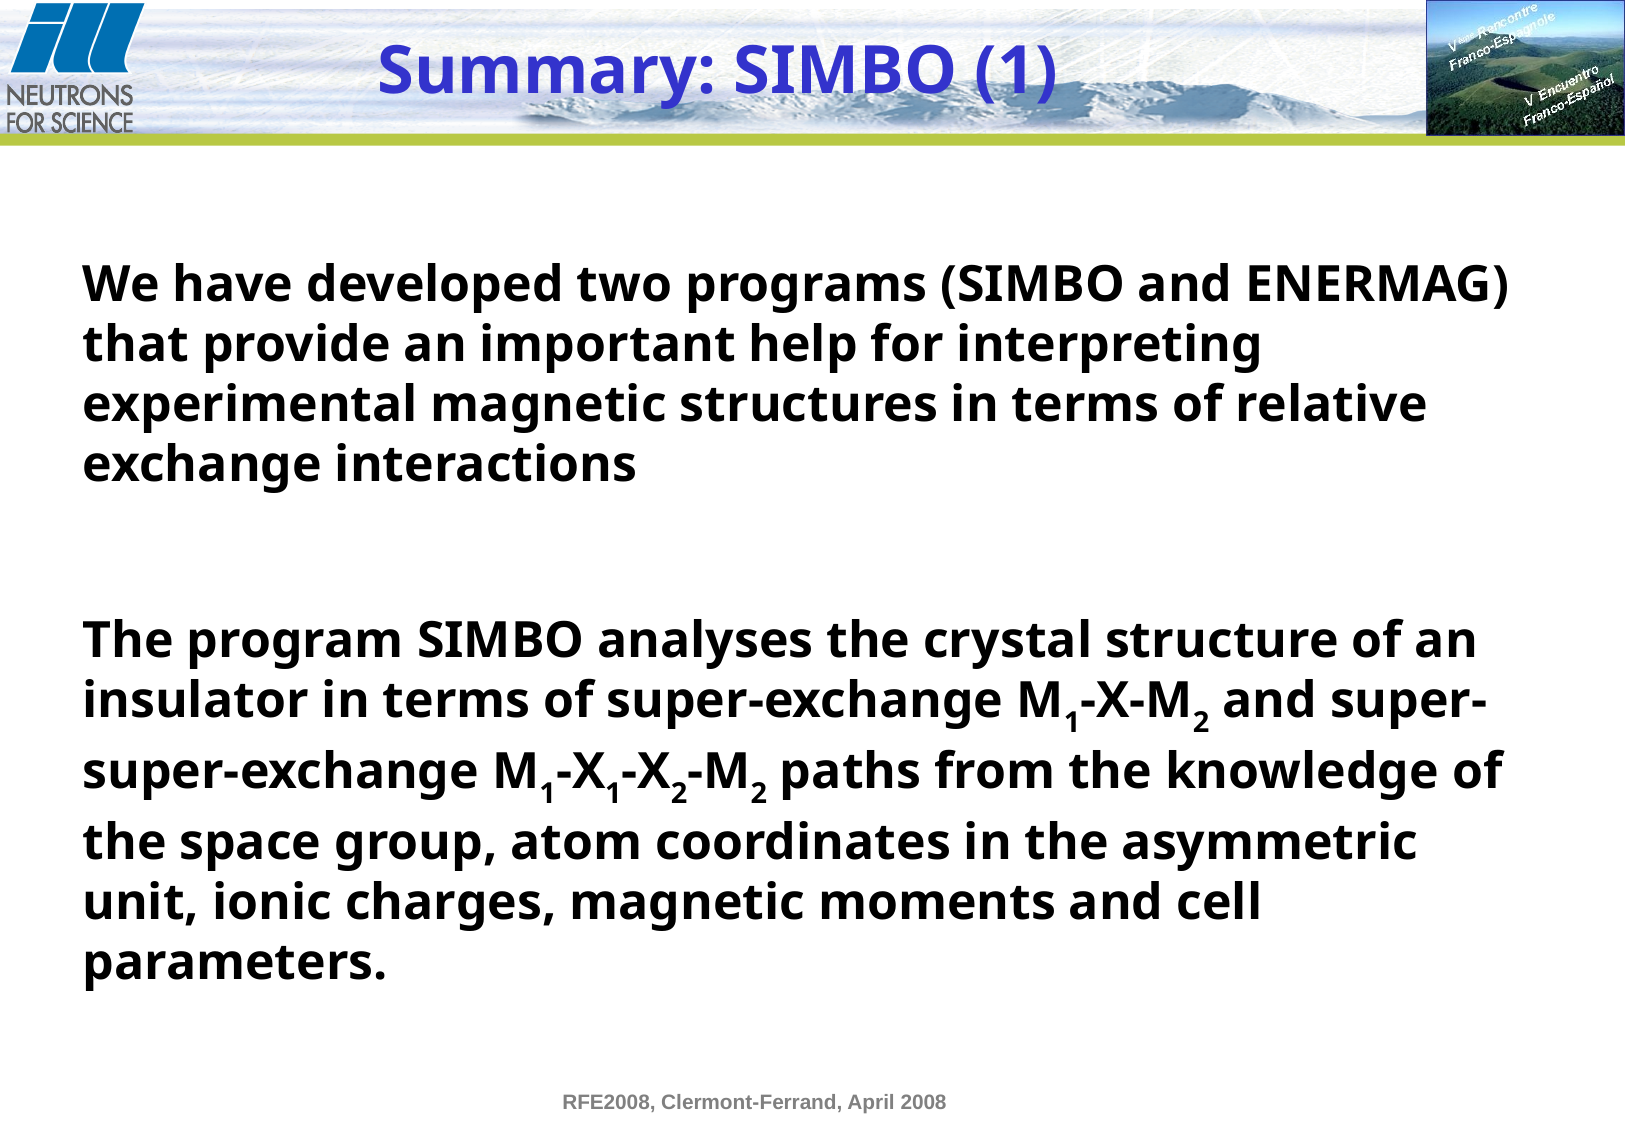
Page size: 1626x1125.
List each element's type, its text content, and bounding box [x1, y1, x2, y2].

text_box The program SIMBO analyses the crystal structure of an insulator in terms of super-exchange M1-X-M2 and super-super-exchange M1-X1-X2-M2 paths from the knowledge of the space group, atom coordinates in the asymmetric unit, ionic charges, magnetic moments and cell parameters. [67, 599, 1560, 997]
text_box We have developed two programs (SIMBO and ENERMAG) that provide an important help for interpreting experimental magnetic structures in terms of relative exchange interactions [68, 243, 1530, 499]
title Summary: SIMBO (1) [245, 0, 1191, 135]
picture [1191, 0, 1625, 136]
picture [0, 1, 245, 133]
